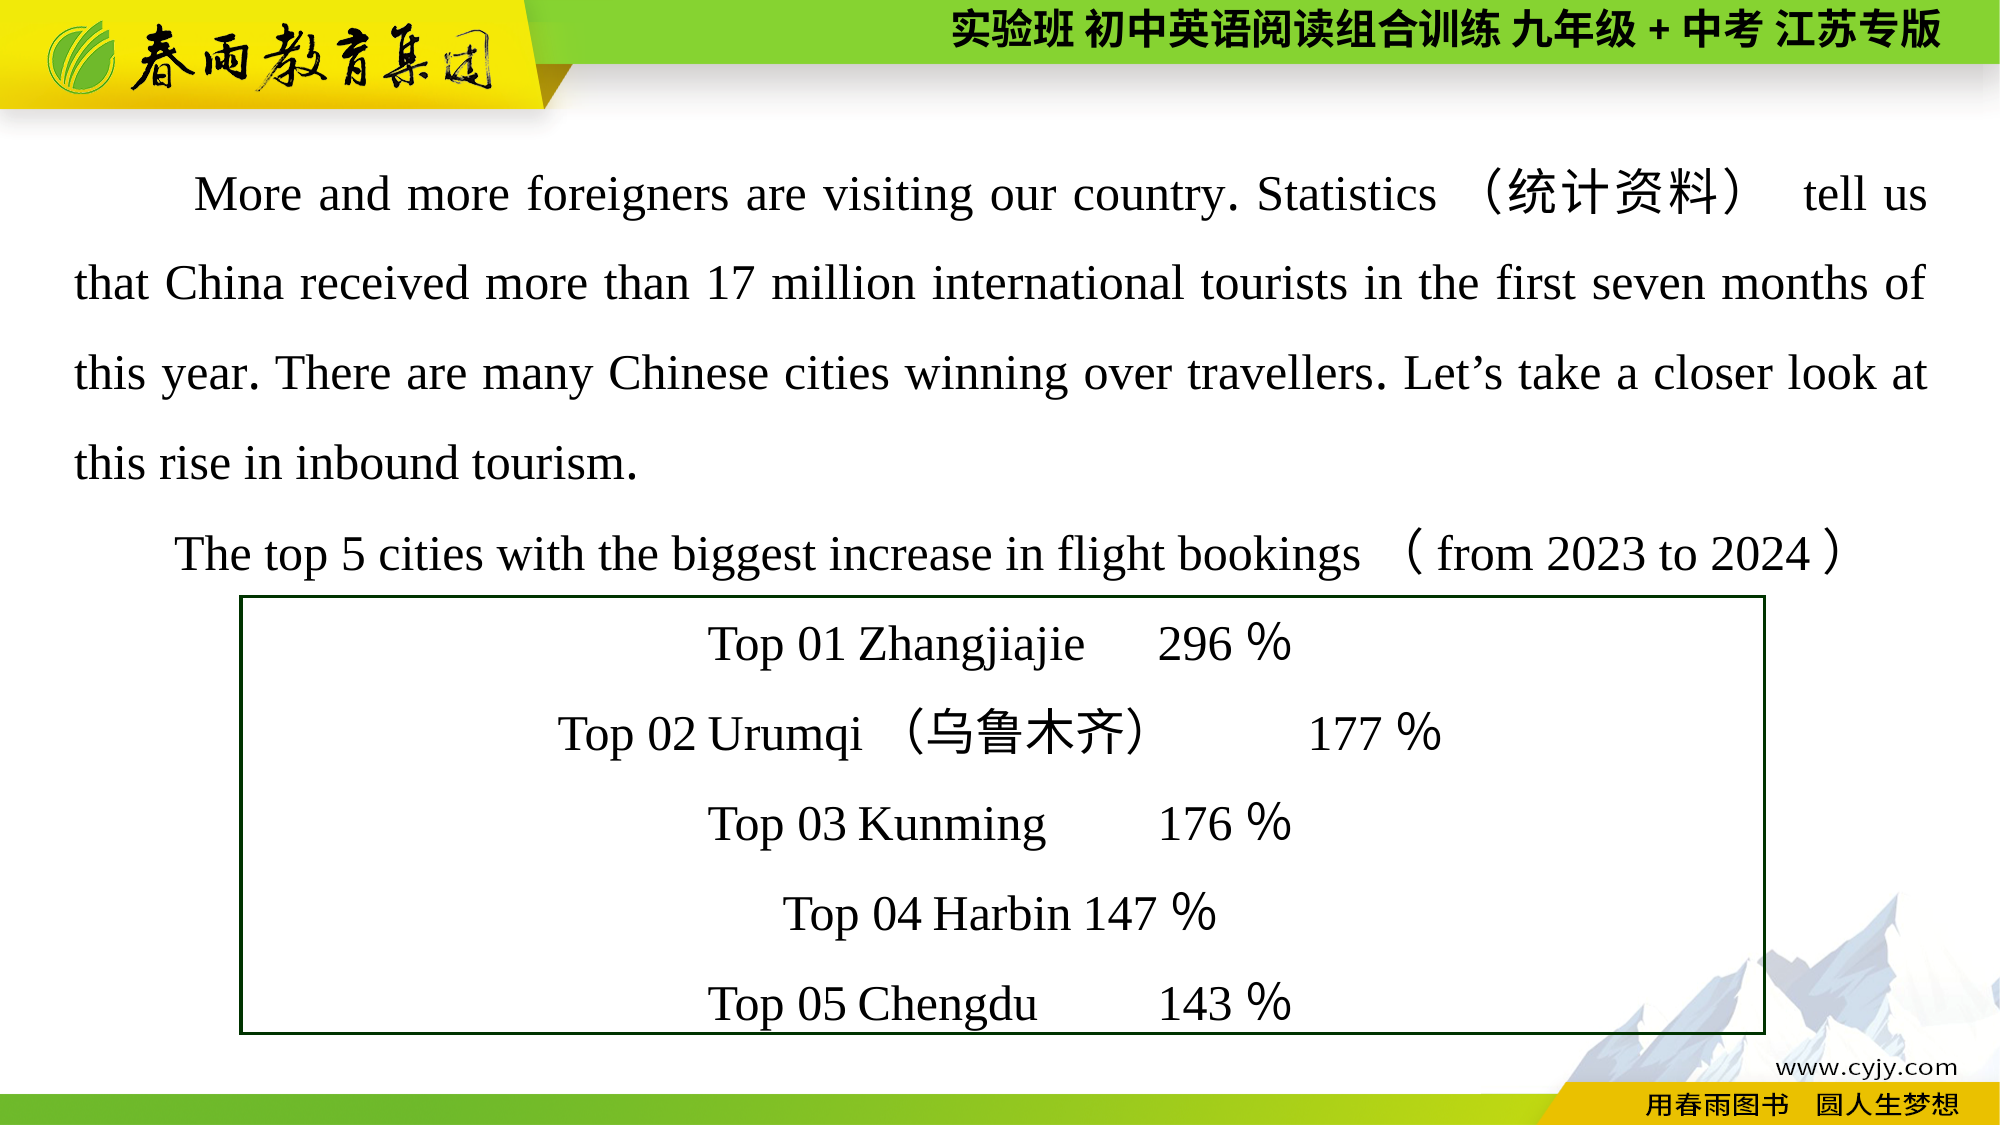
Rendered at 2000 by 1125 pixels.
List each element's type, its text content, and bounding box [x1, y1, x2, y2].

picture [0, 0, 2000, 1125]
list More and more foreigners are visiting our country. Statistics（统计资料） tell us that China received more than 17 million international tourists in the first seven months of this year. There are many Chinese cities winning over travellers. Let’s take a closer look at this rise in inbound tourism. The top 5 cities with the biggest increase in flight bookings（from 2023 to 2024） Top 01 Zhangjiajie 296％ Top 02 Urumqi（乌鲁木齐） 177％ Top 03 Kunming 176％ Top 04 Harbin 147％ Top 05 Chengdu 143％ [59, 122, 1944, 1035]
text_box [241, 596, 1765, 1034]
